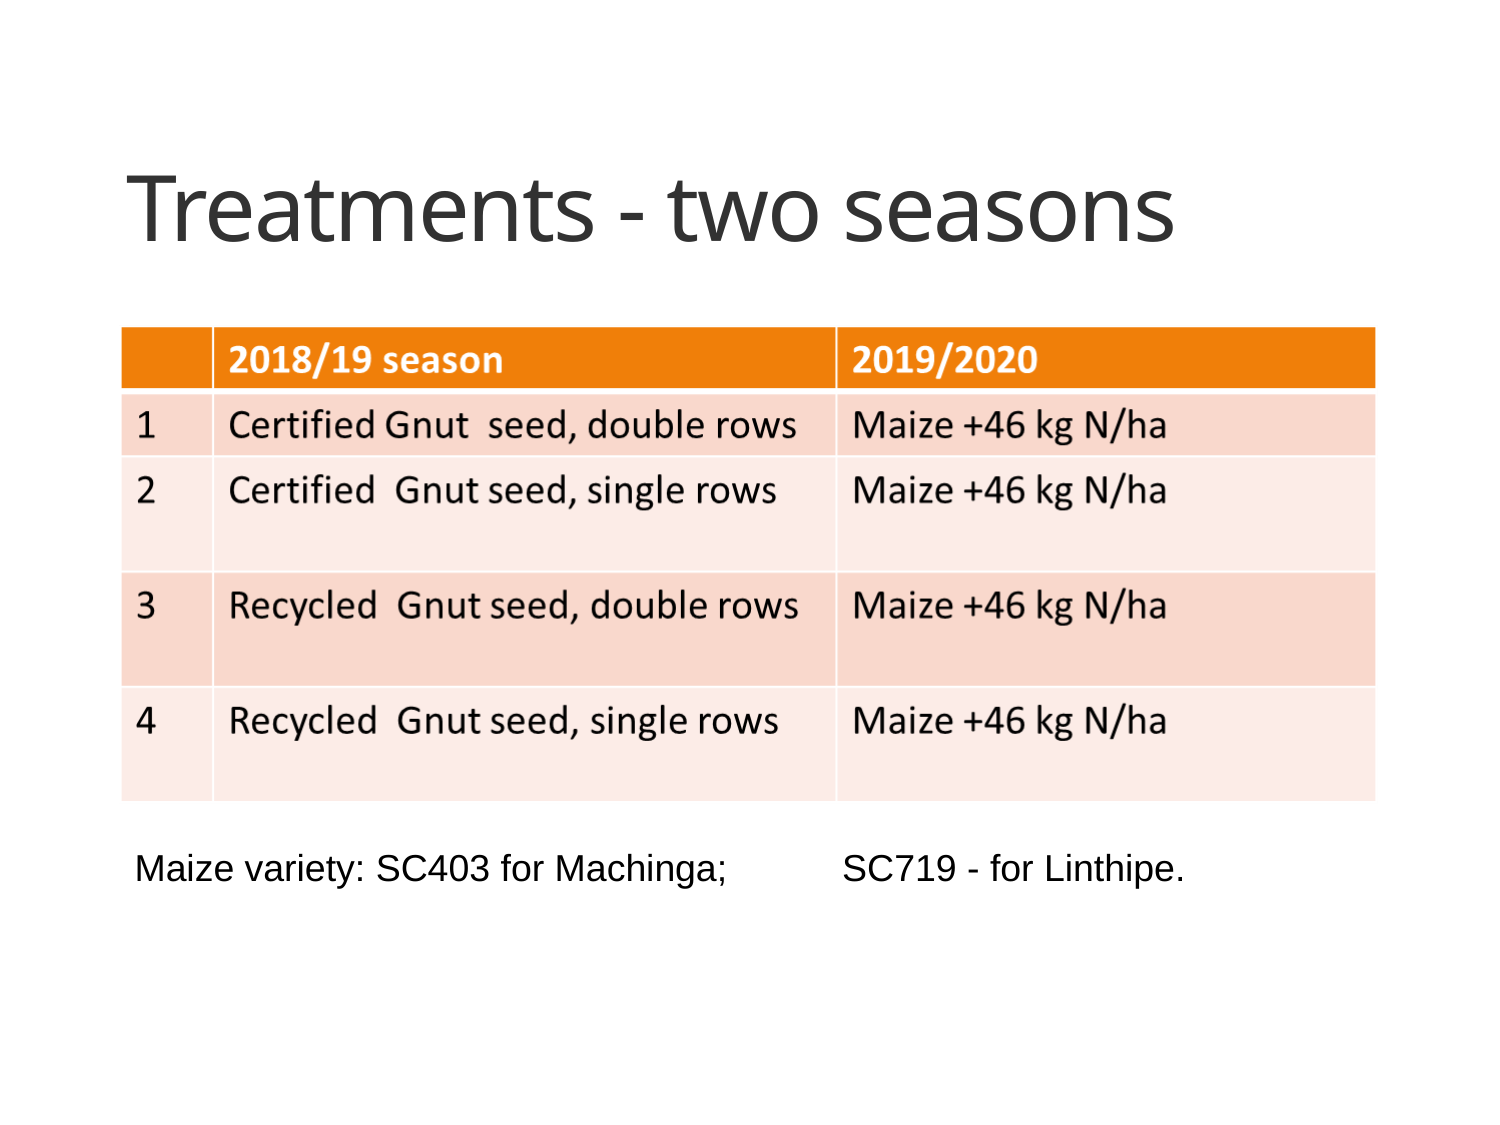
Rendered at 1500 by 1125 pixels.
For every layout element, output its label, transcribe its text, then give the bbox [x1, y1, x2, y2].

text_box Maize variety: SC403 for Machinga; SC719 - for Linthipe. [119, 836, 1483, 897]
picture [119, 319, 1381, 805]
title Treatments - two seasons [87, 142, 1338, 293]
